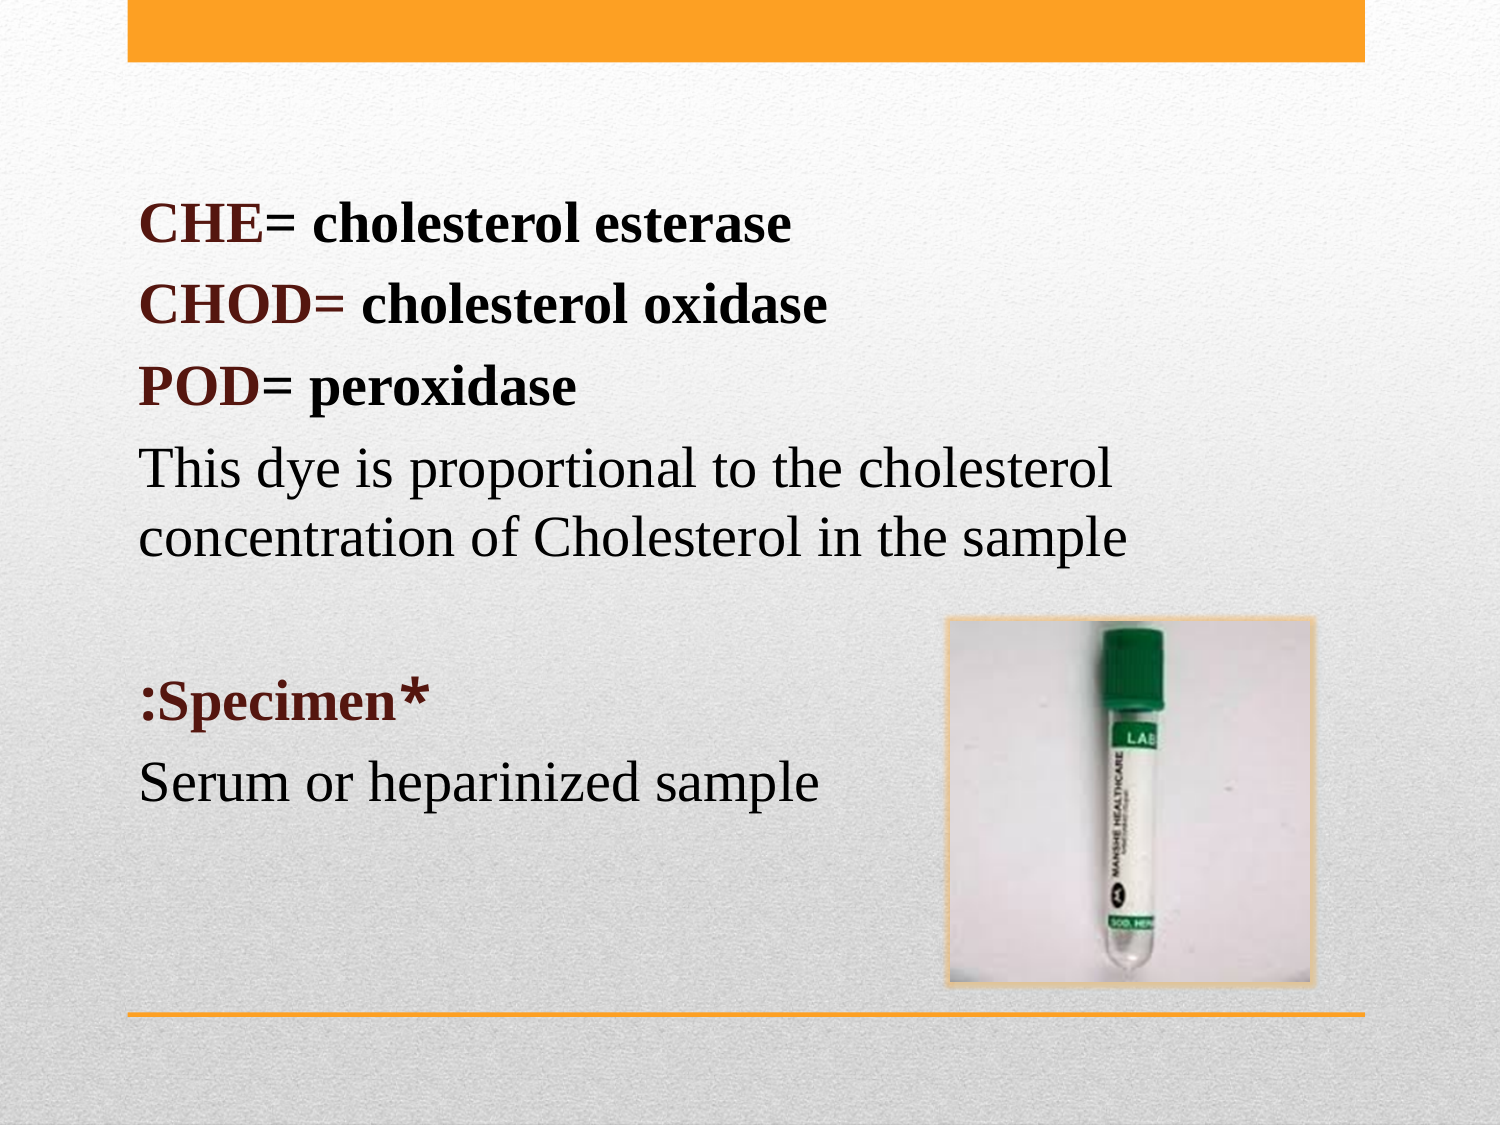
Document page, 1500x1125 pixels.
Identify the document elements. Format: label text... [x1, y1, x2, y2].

picture [949, 620, 1311, 983]
list CHE= cholesterol esterase CHOD= cholesterol oxidase POD= peroxidase This dye is proportional to the cholesterol concentration of Cholesterol in the sample *Specimen: Serum or heparinized sample [123, 160, 1362, 1000]
